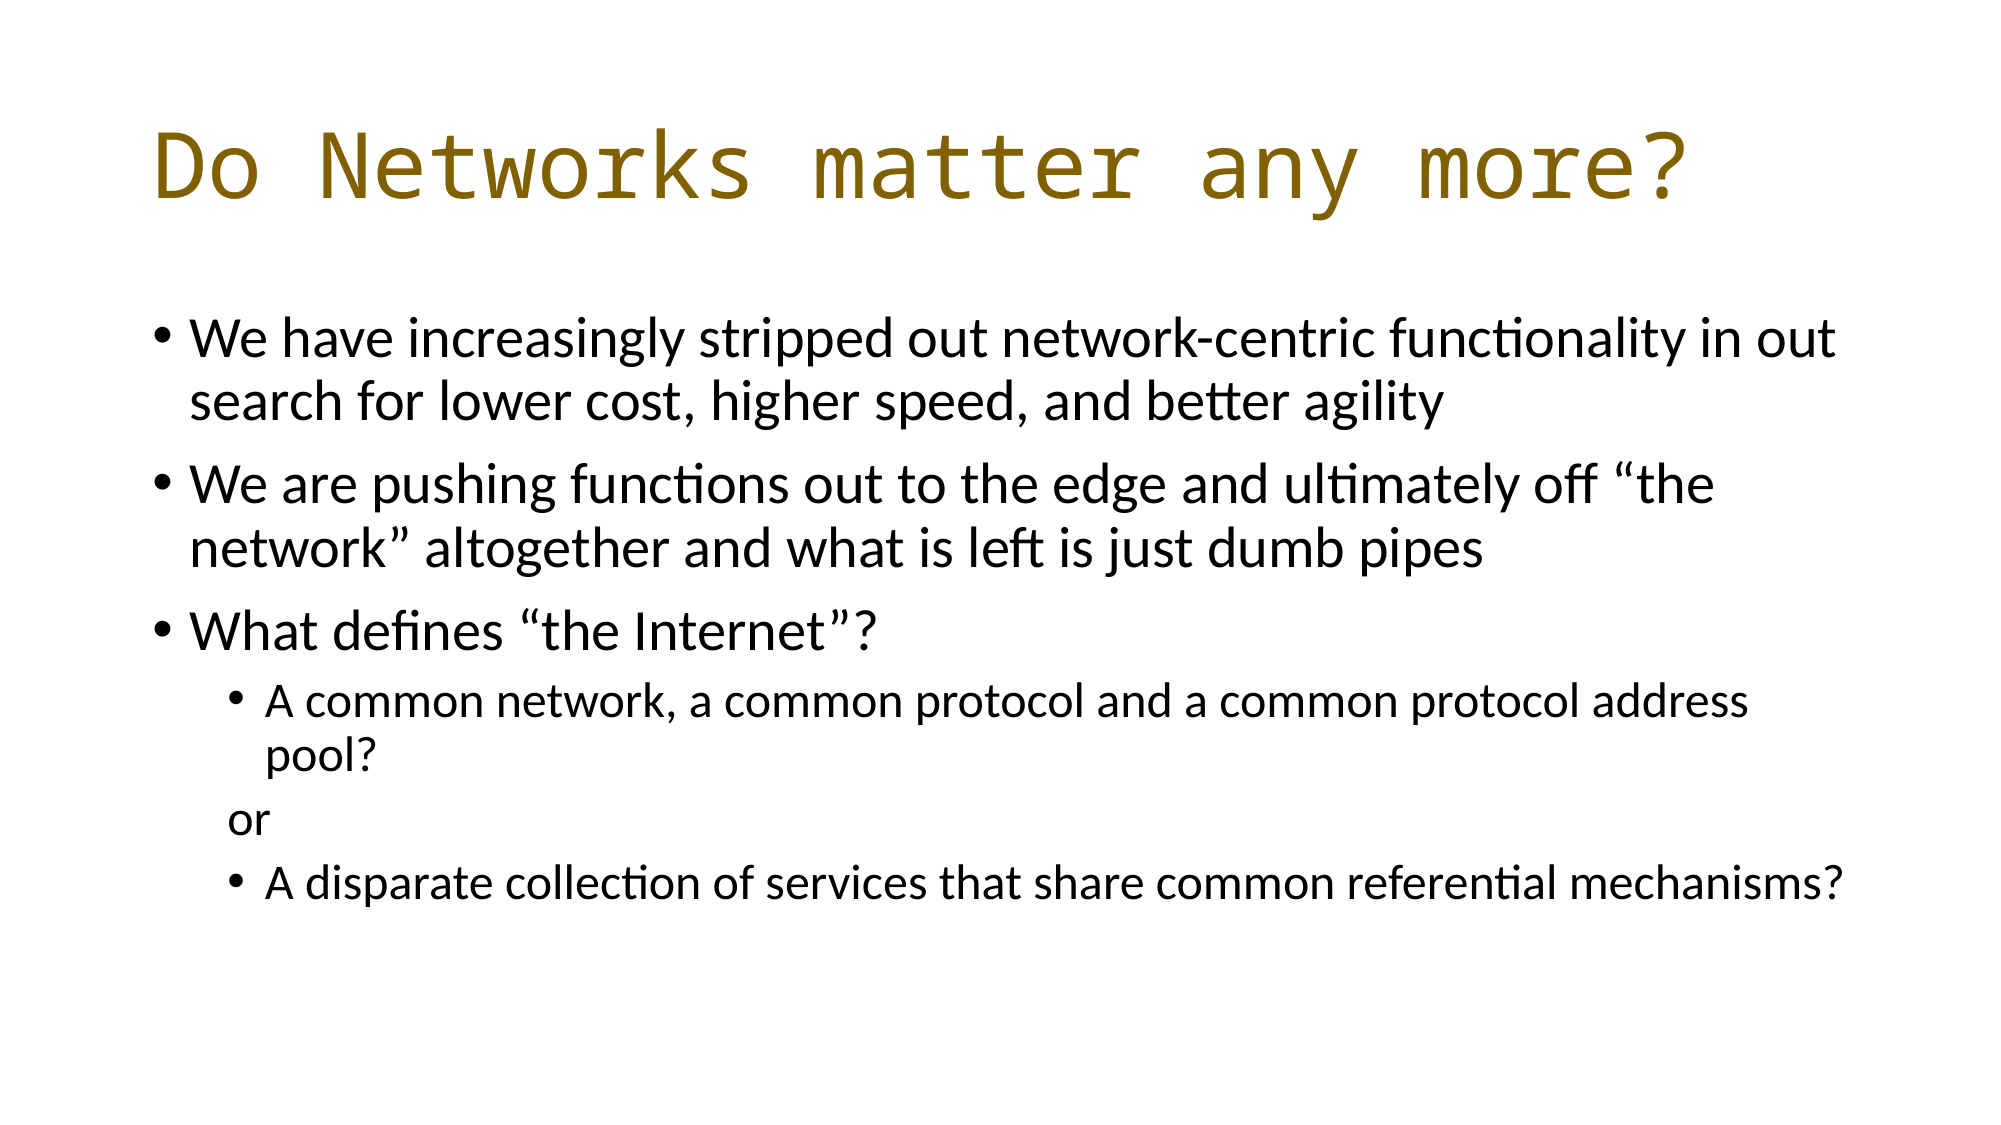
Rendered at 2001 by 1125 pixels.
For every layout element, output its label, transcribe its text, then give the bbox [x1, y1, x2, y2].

list We have increasingly stripped out network-centric functionality in out search for lower cost, higher speed, and better agility We are pushing functions out to the edge and ultimately off “the network” altogether and what is left is just dumb pipes What defines “the Internet”? A common network, a common protocol and a common protocol address pool? or A disparate collection of services that share common referential mechanisms? [137, 299, 1863, 1014]
title Do Networks matter any more? [137, 59, 1863, 278]
